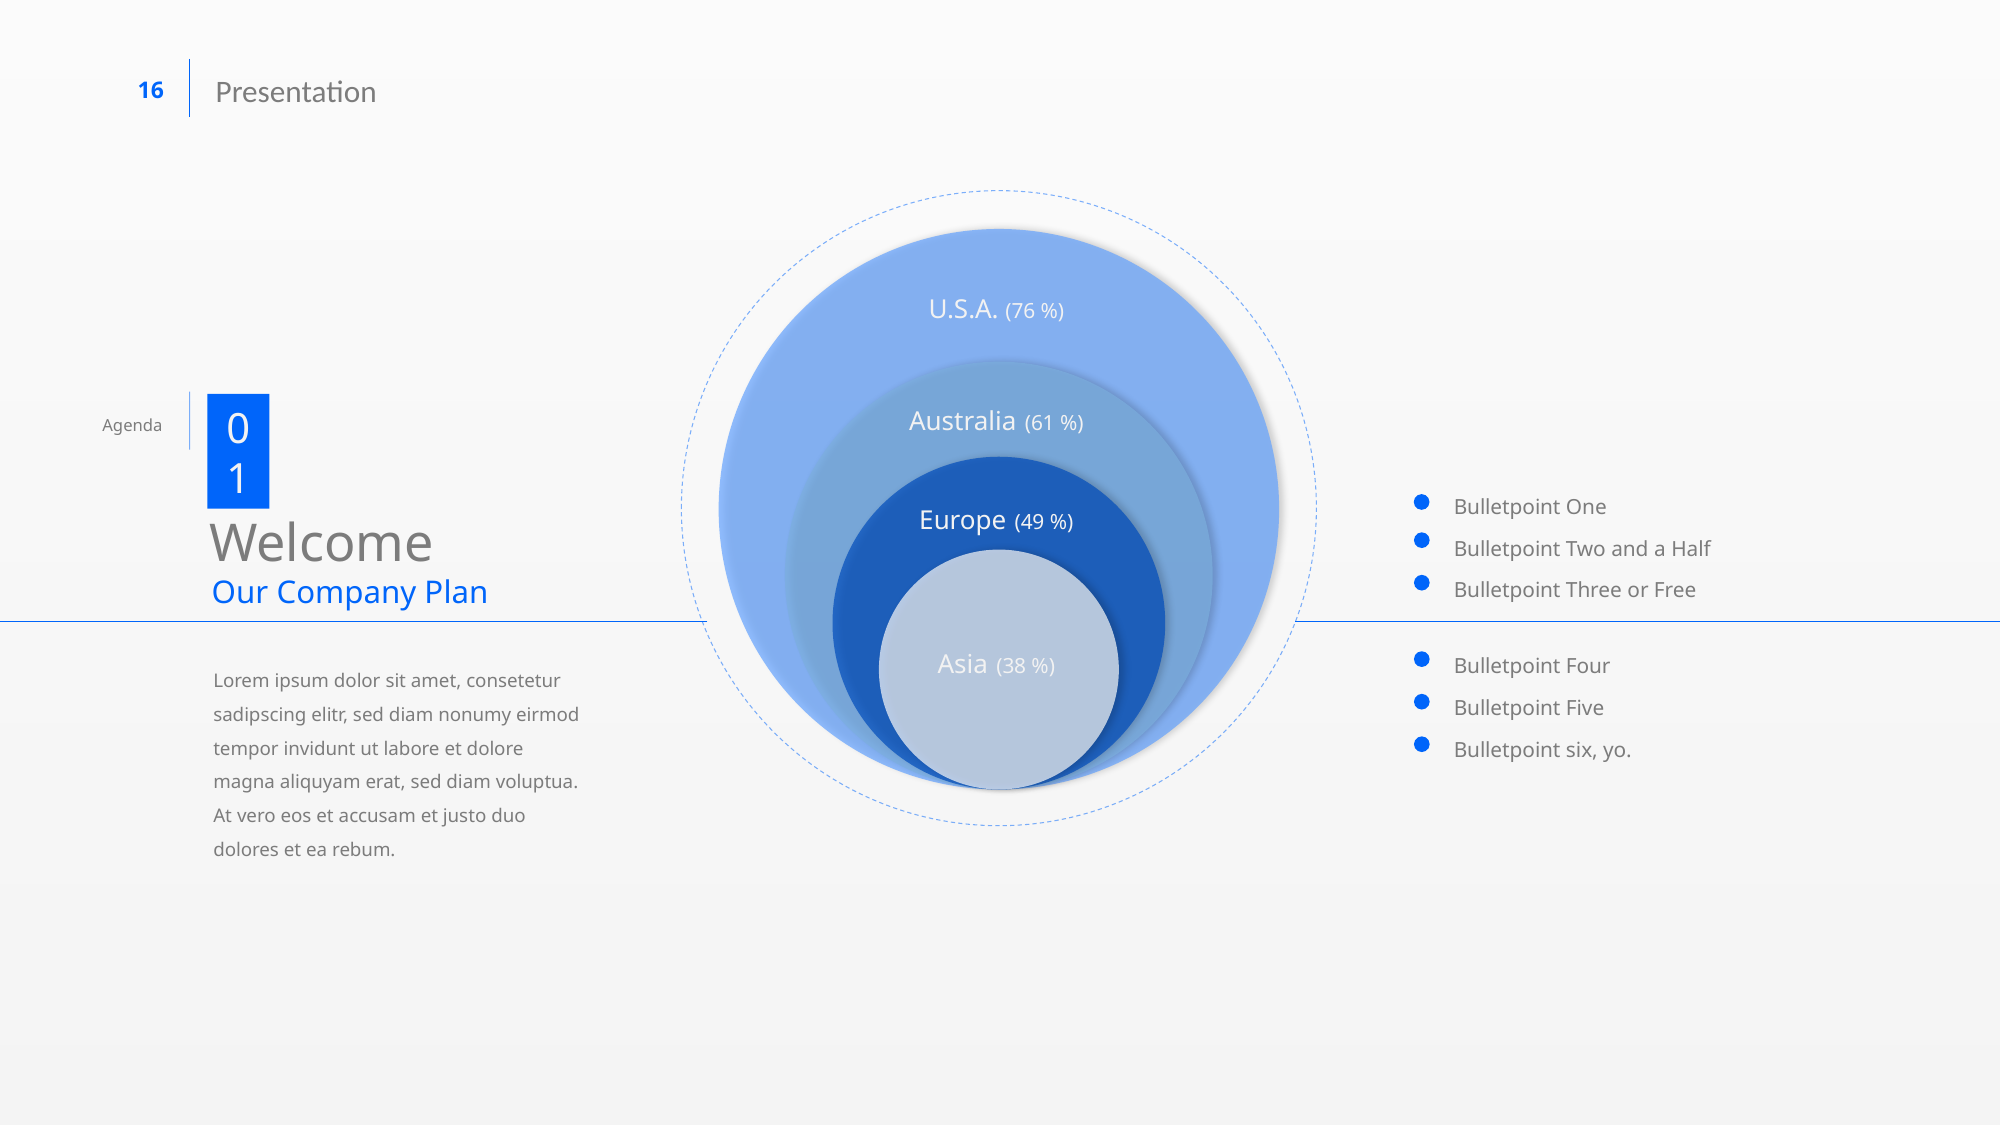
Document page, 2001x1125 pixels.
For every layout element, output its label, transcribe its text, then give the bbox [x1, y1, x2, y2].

text_box [1412, 650, 1431, 669]
text_box Bulletpoint Two and a Half [1438, 527, 1960, 568]
text_box Lorem ipsum dolor sit amet, consetetur sadipscing elitr, sed diam nonumy eirmod tempor invidunt ut labore et dolore magna aliquyam erat, sed diam voluptua. At vero eos et accusam et justo duo dolores et ea rebum. [198, 650, 598, 868]
text_box Welcome [194, 501, 715, 579]
text_box [1412, 735, 1431, 754]
text_box [1412, 493, 1431, 511]
text_box [1412, 531, 1431, 550]
text_box [1412, 573, 1431, 592]
text_box 01 [207, 393, 270, 509]
text_box [680, 189, 1318, 827]
text_box Bulletpoint six, yo. [1438, 729, 1960, 769]
text_box Bulletpoint Four [1438, 645, 1960, 686]
text_box Agenda [47, 407, 178, 443]
text_box Our Company Plan [196, 565, 717, 618]
text_box Bulletpoint One [1438, 485, 1960, 526]
text_box Bulletpoint Five [1438, 687, 1960, 727]
text_box [1412, 692, 1431, 711]
text_box Presentation [200, 63, 499, 116]
text_box Bulletpoint Three or Free [1438, 569, 1960, 610]
